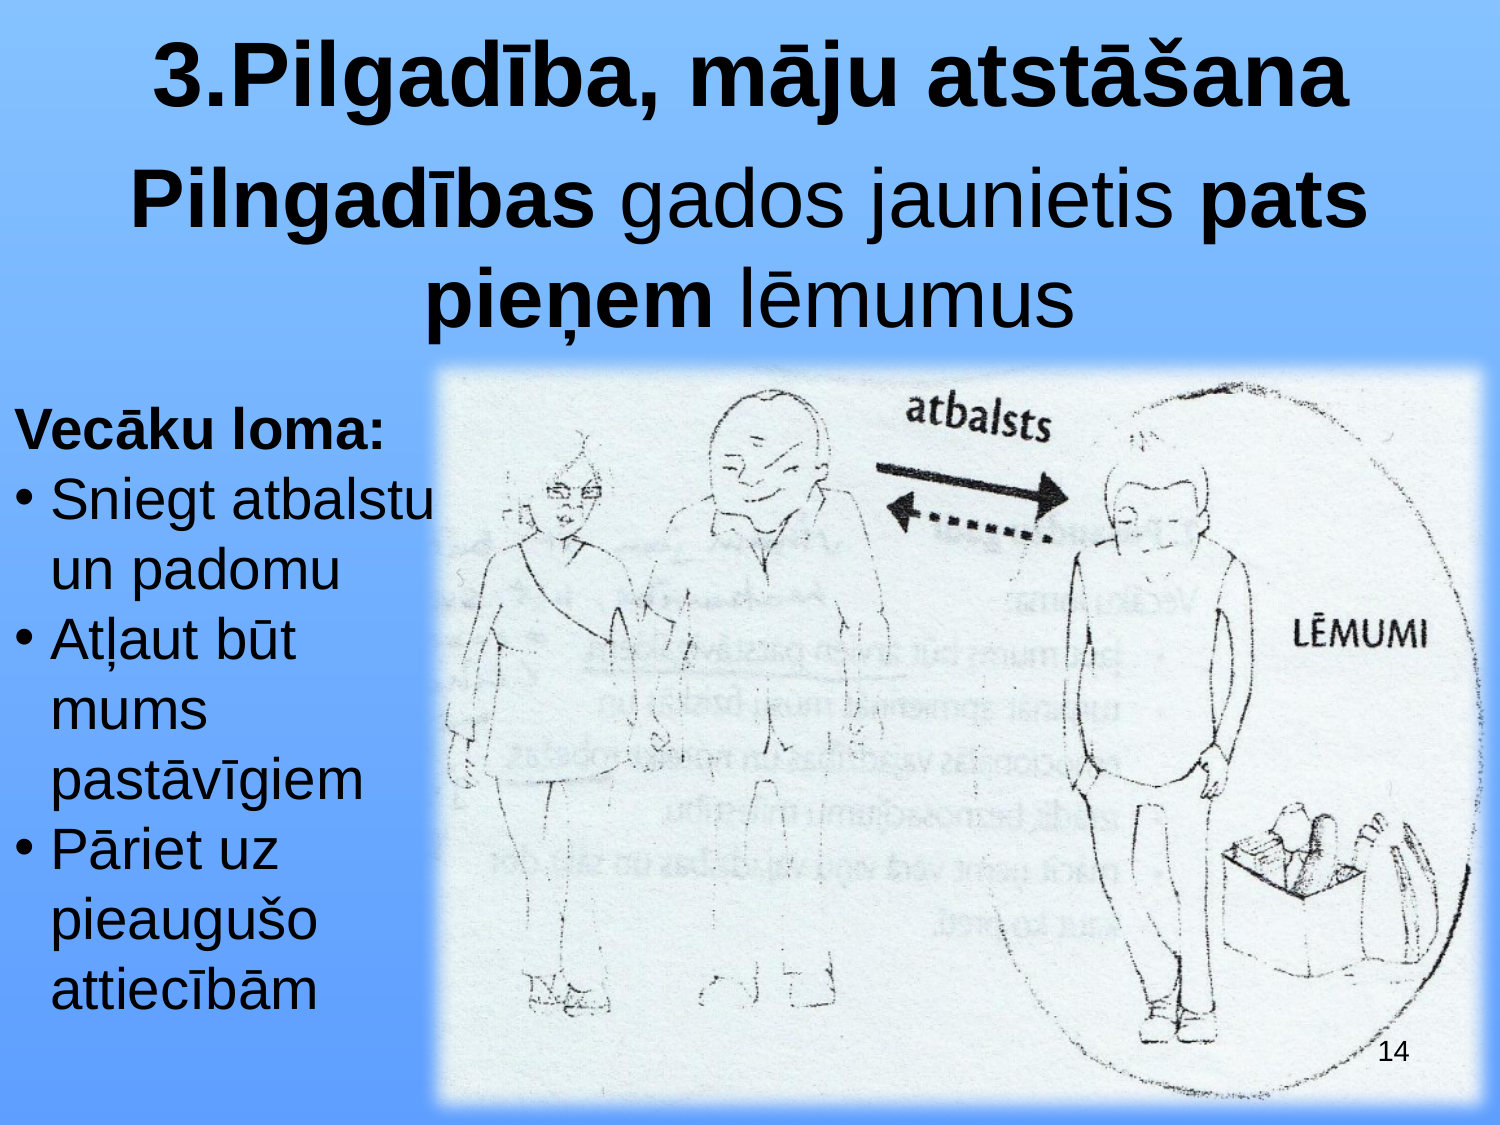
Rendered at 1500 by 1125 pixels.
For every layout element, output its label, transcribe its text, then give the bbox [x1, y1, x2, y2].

text_box Vecāku loma: Sniegt atbalstu un padomu Atļaut būt mums pastāvīgiem Pāriet uz pieaugušo attiecībām [0, 383, 413, 1029]
text_box Pilngadības gados jaunietis pats pieņem lēmumus [0, 137, 1500, 352]
title 3.Pilgadība, māju atstāšana [76, 0, 1428, 137]
picture [418, 350, 1500, 1125]
